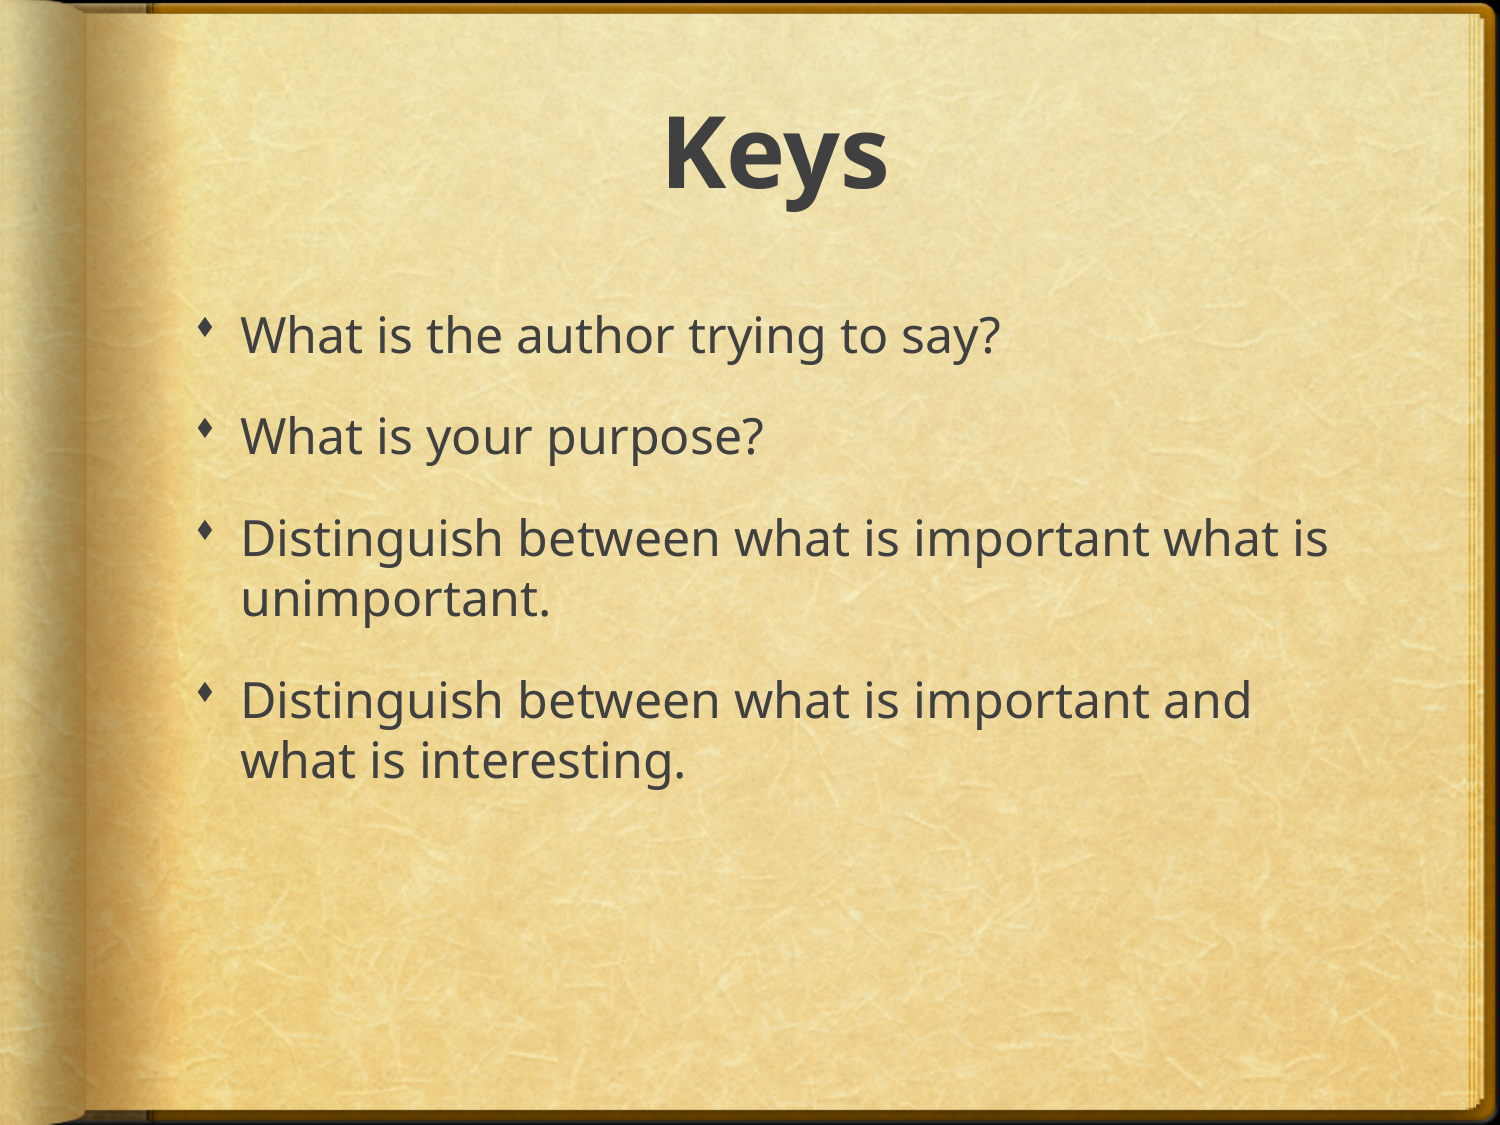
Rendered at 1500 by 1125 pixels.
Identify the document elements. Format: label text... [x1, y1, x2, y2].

title Keys [178, 45, 1372, 265]
list What is the author trying to say? What is your purpose? Distinguish between what is important what is unimportant. Distinguish between what is important and what is interesting. [178, 295, 1372, 1005]
picture [0, 0, 1500, 1125]
